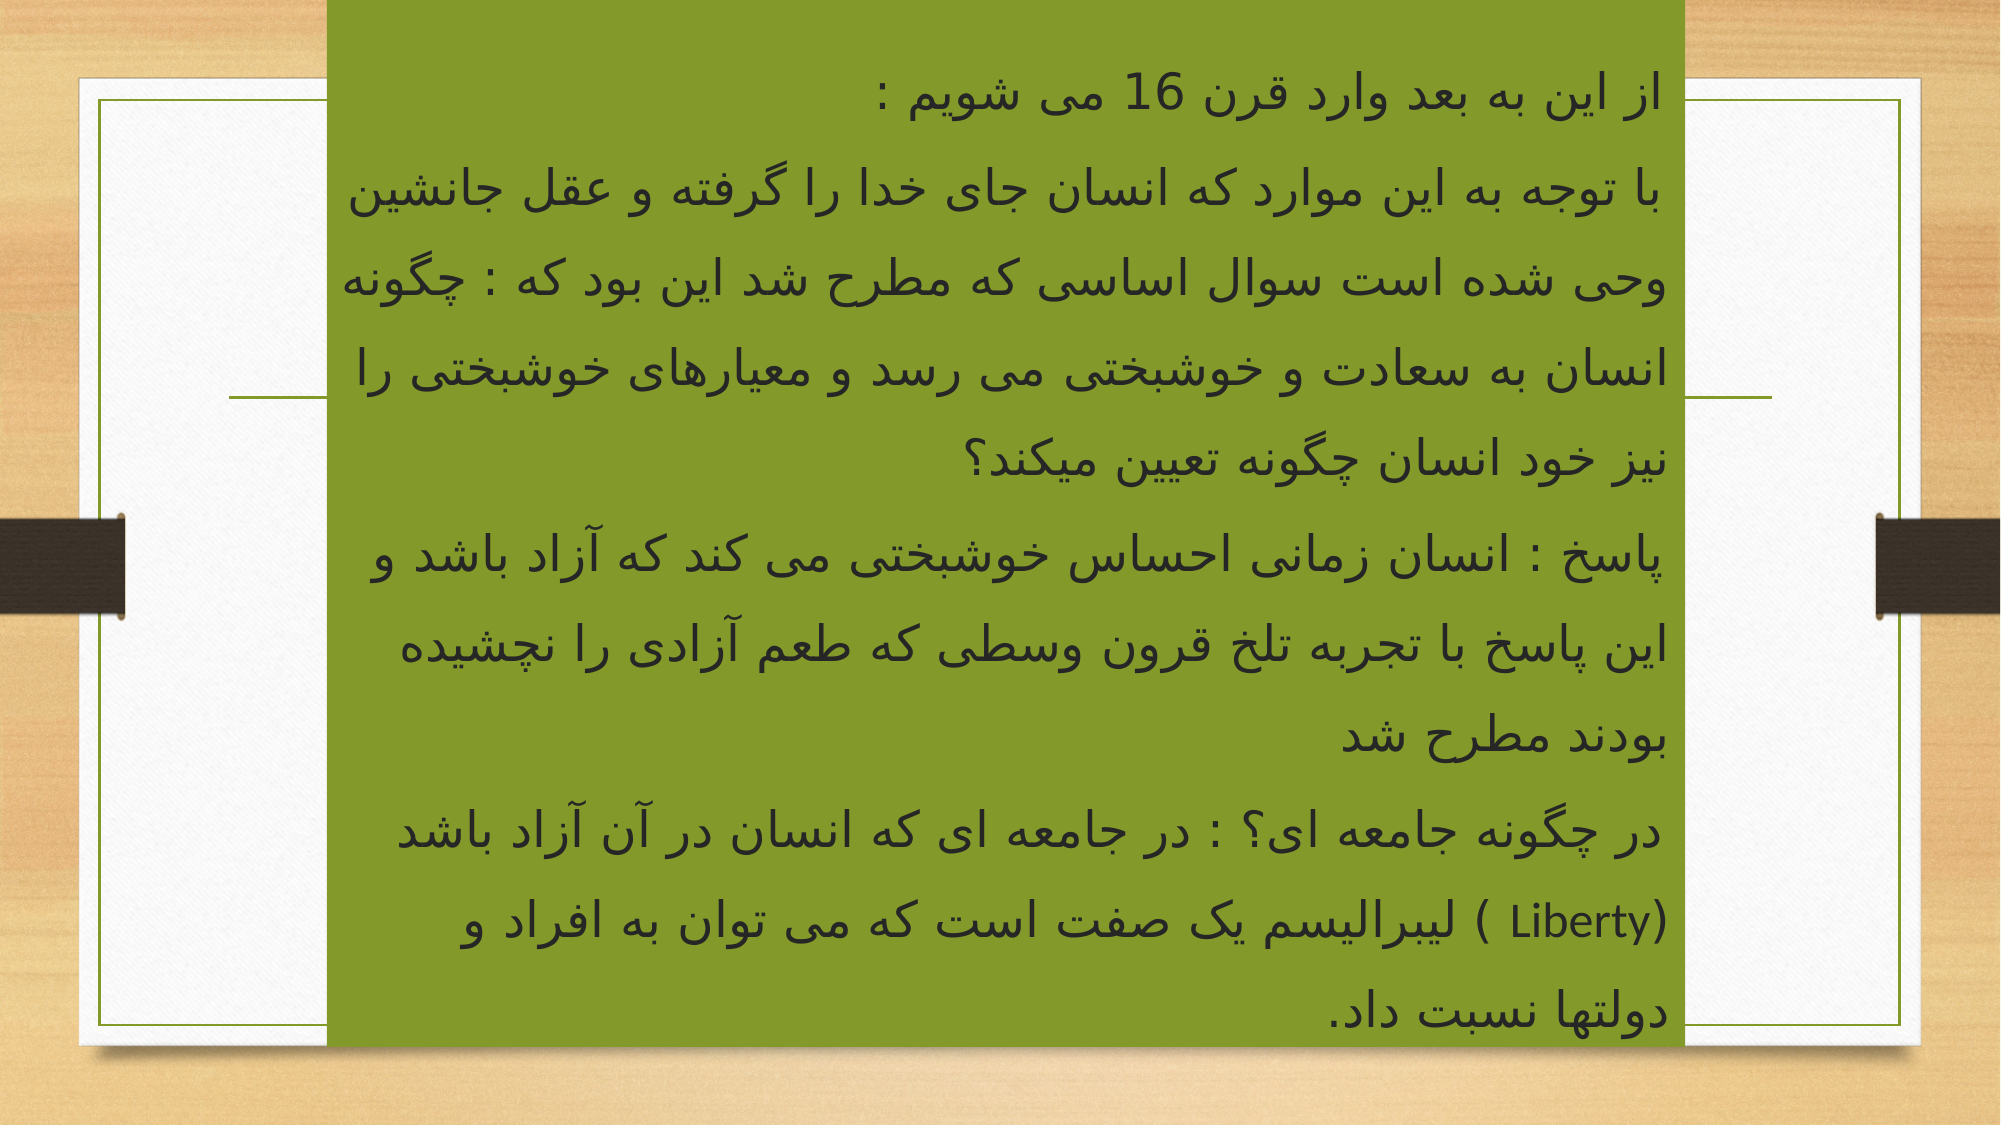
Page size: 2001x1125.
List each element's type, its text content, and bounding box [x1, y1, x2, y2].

list از این به بعد وارد قرن 16 می شویم : با توجه به این موارد که انسان جای خدا را گرفته و عقل جانشین وحی شده است سوال اساسی که مطرح شد این بود که : چگونه انسان به سعادت و خوشبختی می رسد و معیارهای خوشبختی را نیز خود انسان چگونه تعیین میکند؟ پاسخ : انسان زمانی احساس خوشبختی می کند که آزاد باشد و اين پاسخ با تجربه تلخ قرون وسطی که طعم آزادی را نچشیده بودند مطرح شد در چگونه جامعه ای؟ : در جامعه ای که انسان در آن آزاد باشد (Liberty ) لیبرالیسم یک صفت است که می توان به افراد و دولتها نسبت داد. [326, 0, 1686, 1047]
picture [0, 0, 2001, 1125]
